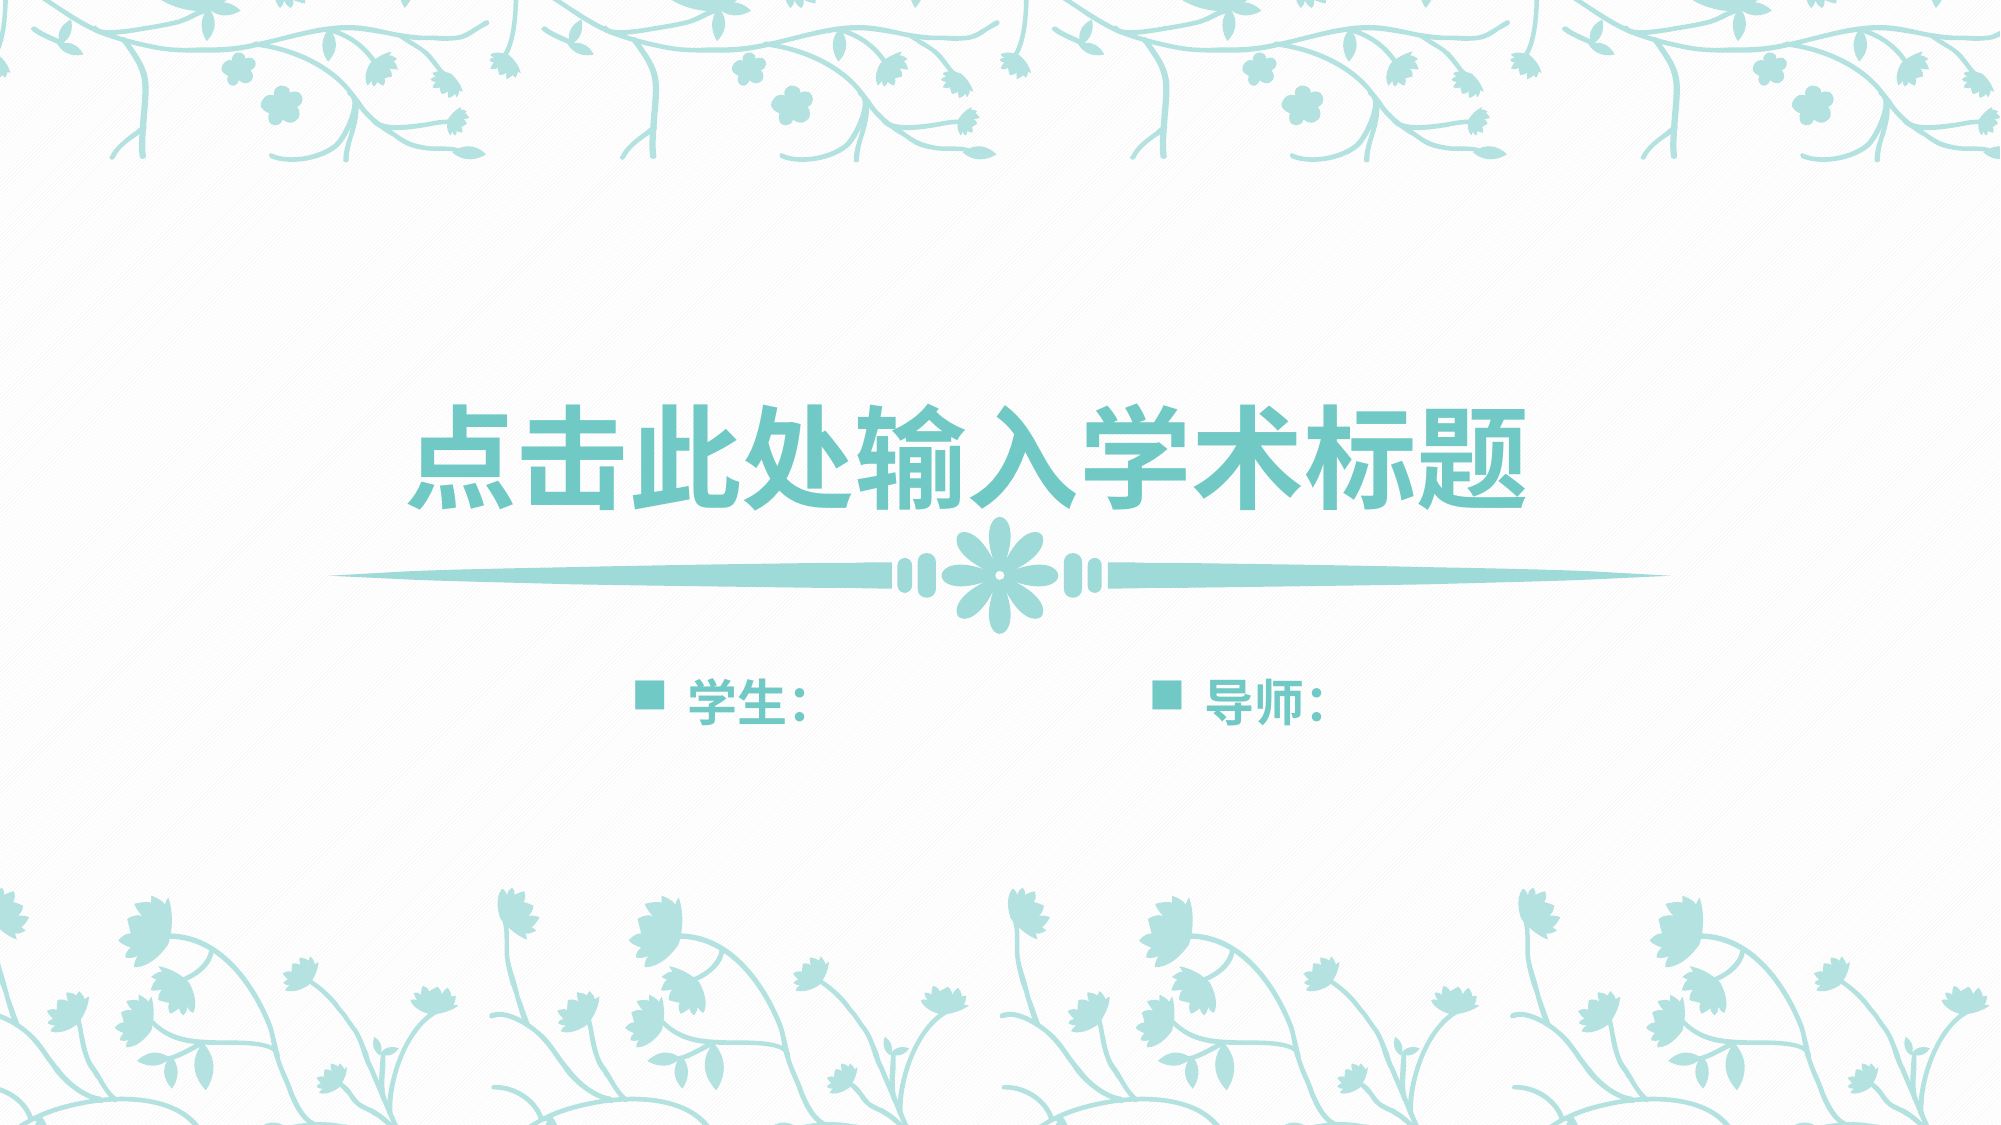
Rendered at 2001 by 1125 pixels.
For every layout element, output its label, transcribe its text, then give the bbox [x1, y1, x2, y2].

text_box [897, 557, 913, 593]
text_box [0, 0, 2000, 167]
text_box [0, 887, 2000, 1125]
text_box [1107, 562, 1671, 589]
text_box [1063, 553, 1083, 598]
text_box [1087, 557, 1102, 593]
text_box [329, 562, 892, 589]
text_box [917, 553, 936, 598]
text_box [941, 516, 1059, 634]
text_box 点击此处输入学术标题 [389, 313, 1611, 531]
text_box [478, 634, 1500, 731]
